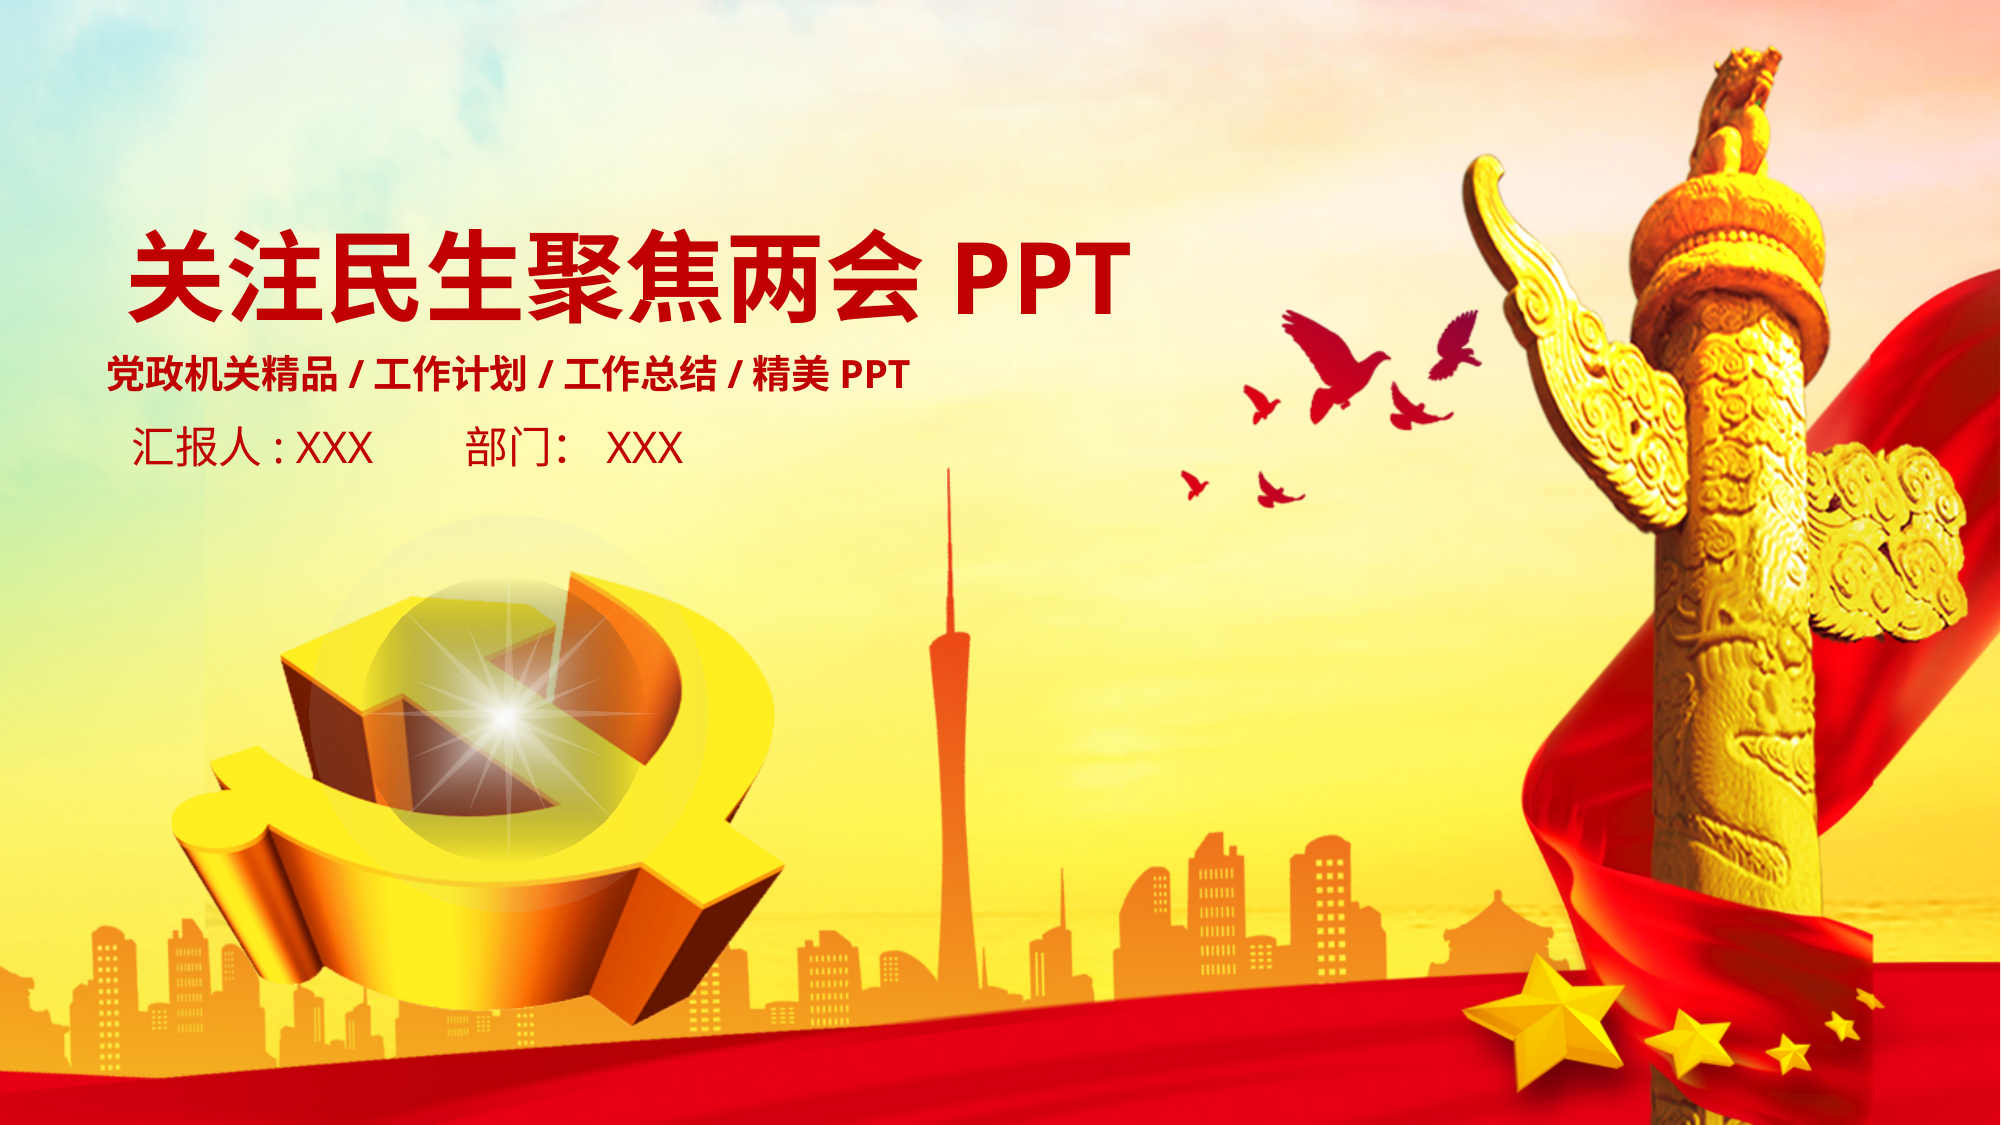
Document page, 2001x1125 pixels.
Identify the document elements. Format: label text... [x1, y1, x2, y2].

text_box 关注民生聚焦两会PPT [110, 206, 1148, 342]
text_box 党政机关精品/工作计划/工作总结/精美PPT [91, 341, 926, 404]
text_box 汇报人: XXX 部门：XXX [116, 418, 783, 475]
picture [0, 0, 2001, 1125]
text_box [309, 514, 707, 912]
